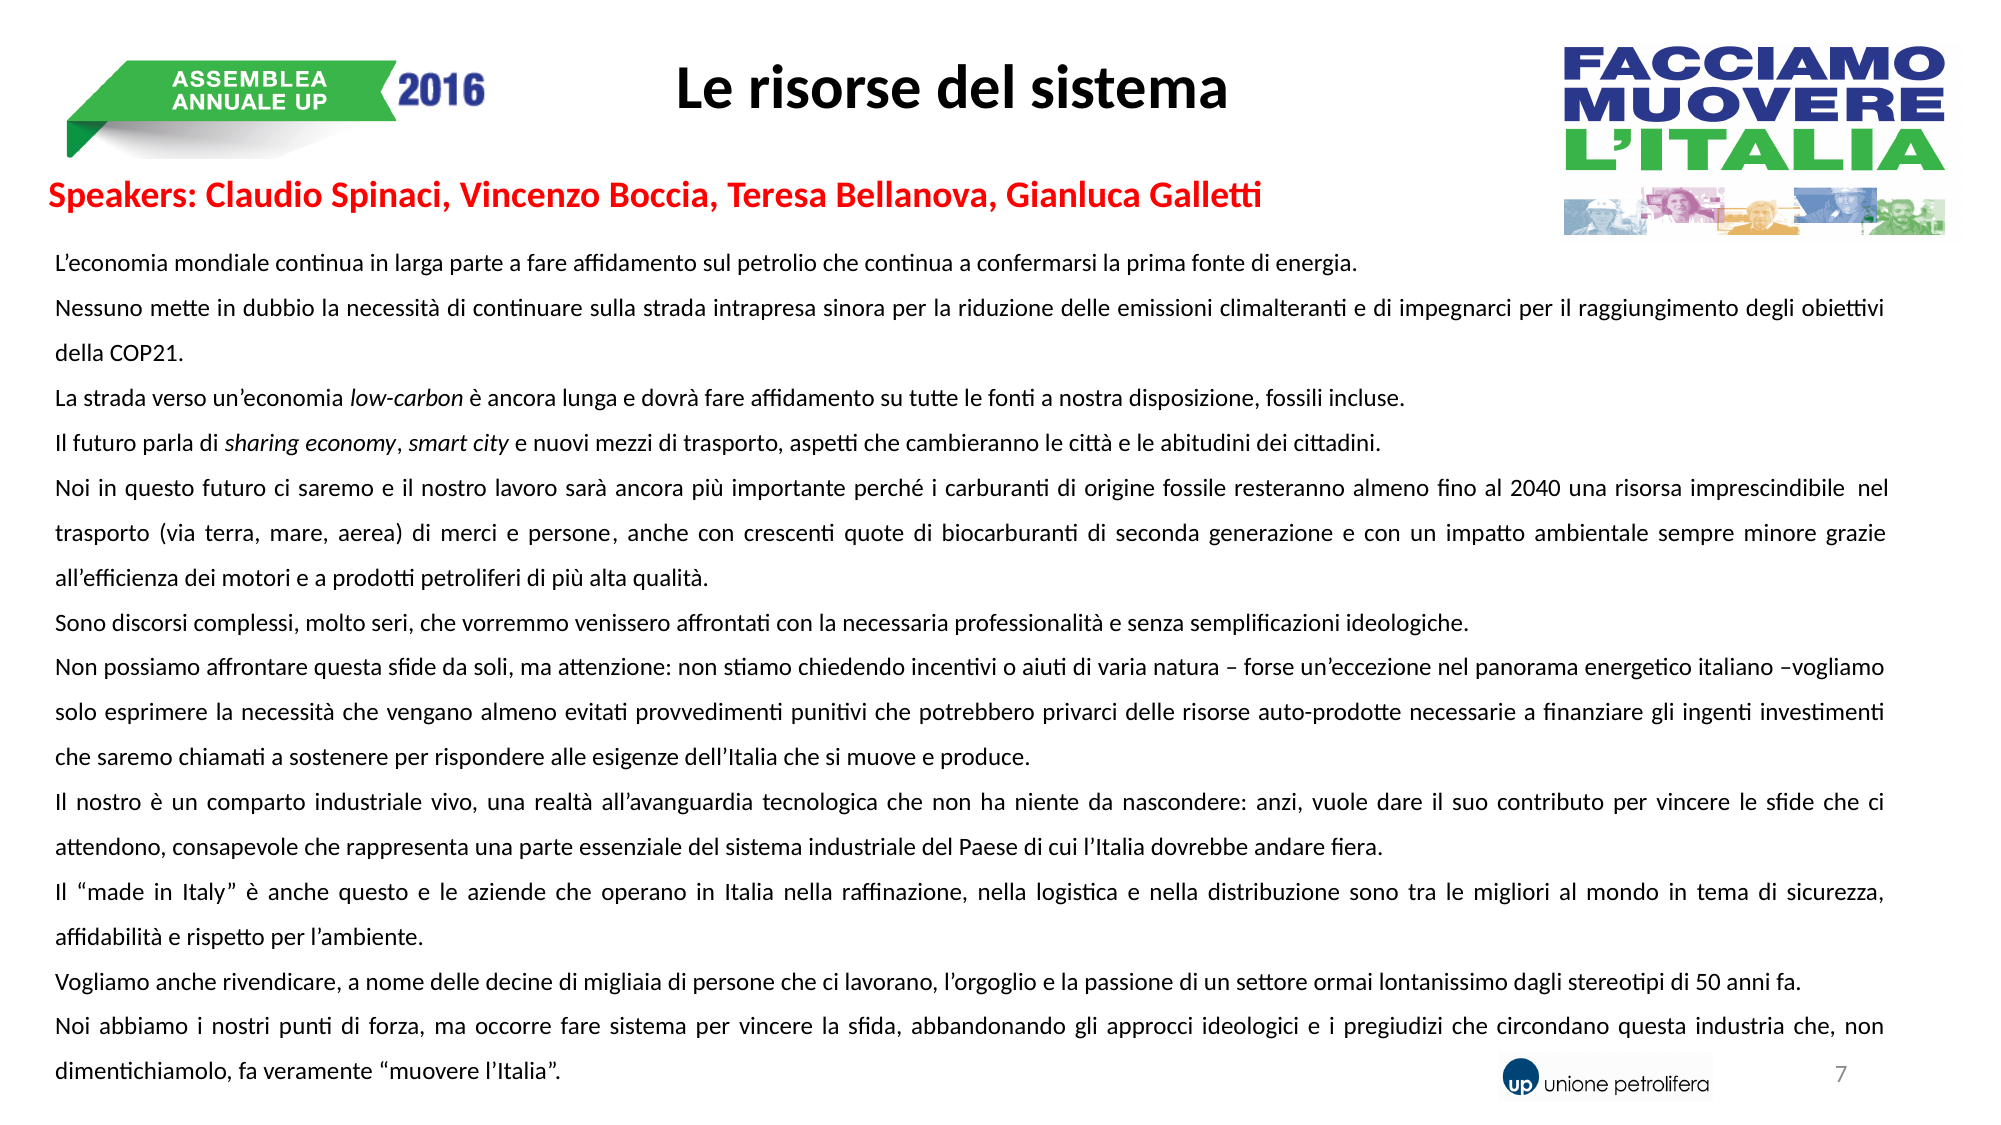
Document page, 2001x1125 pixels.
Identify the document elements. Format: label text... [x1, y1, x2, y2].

text_box Le risorse del sistema [317, 39, 1589, 129]
slide_number 7 [1412, 1042, 1863, 1103]
picture [1558, 42, 1963, 243]
picture [398, 63, 487, 118]
picture [66, 48, 397, 159]
text_box Speakers: Claudio Spinaci, Vincenzo Boccia, Teresa Bellanova, Gianluca Galletti [33, 162, 1280, 222]
picture [1498, 1052, 1713, 1101]
text_box L’economia mondiale continua in larga parte a fare affidamento sul petrolio che continua a confermarsi la prima fonte di energia. Nessuno mette in dubbio la necessità di continuare sulla strada intrapresa sinora per la riduzione delle emissioni climalteranti e di impegnarci per il raggiungimento degli obiettivi della COP21. La strada verso un’economia low-carbon è ancora lunga e dovrà fare affidamento su tutte le fonti a nostra disposizione, fossili incluse. Il futuro parla di sharing economy, smart city e nuovi mezzi di trasporto, aspetti che cambieranno le città e le abitudini dei cittadini. Noi in questo futuro ci saremo e il nostro lavoro sarà ancora più importante perché i carburanti di origine fossile resteranno almeno fino al 2040 una risorsa imprescindibile nel trasporto (via terra, mare, aerea) di merci e persone, anche con crescenti quote di biocarburanti di seconda generazione e con un impatto ambientale sempre minore grazie all’efficienza dei motori e a prodotti petroliferi di più alta qualità. Sono discorsi complessi, molto seri, che vorremmo venissero affrontati con la necessaria professionalità e senza semplificazioni ideologiche. Non possiamo affrontare questa sfide da soli, ma attenzione: non stiamo chiedendo incentivi o aiuti di varia natura – forse un’eccezione nel panorama energetico italiano –vogliamo solo esprimere la necessità che vengano almeno evitati provvedimenti punitivi che potrebbero privarci delle risorse auto-prodotte necessarie a finanziare gli ingenti investimenti che saremo chiamati a sostenere per rispondere alle esigenze dell’Italia che si muove e produce. Il nostro è un comparto industriale vivo, una realtà all’avanguardia tecnologica che non ha niente da nascondere: anzi, vuole dare il suo contributo per vincere le sfide che ci attendono, consapevole che rappresenta una parte essenziale del sistema industriale del Paese di cui l’Italia dovrebbe andare fiera. Il “made in Italy” è anche questo e le aziende che operano in Italia nella raffinazione, nella logistica e nella distribuzione sono tra le migliori al mondo in tema di sicurezza, affidabilità e rispetto per l’ambiente. Vogliamo anche rivendicare, a nome delle decine di migliaia di persone che ci lavorano, l’orgoglio e la passione di un settore ormai lontanissimo dagli stereotipi di 50 anni fa. Noi abbiamo i nostri punti di forza, ma occorre fare sistema per vincere la sfida, abbandonando gli approcci ideologici e i pregiudizi che circondano questa industria che, non dimentichiamolo, fa veramente “muovere l’Italia”. [40, 224, 1904, 1093]
